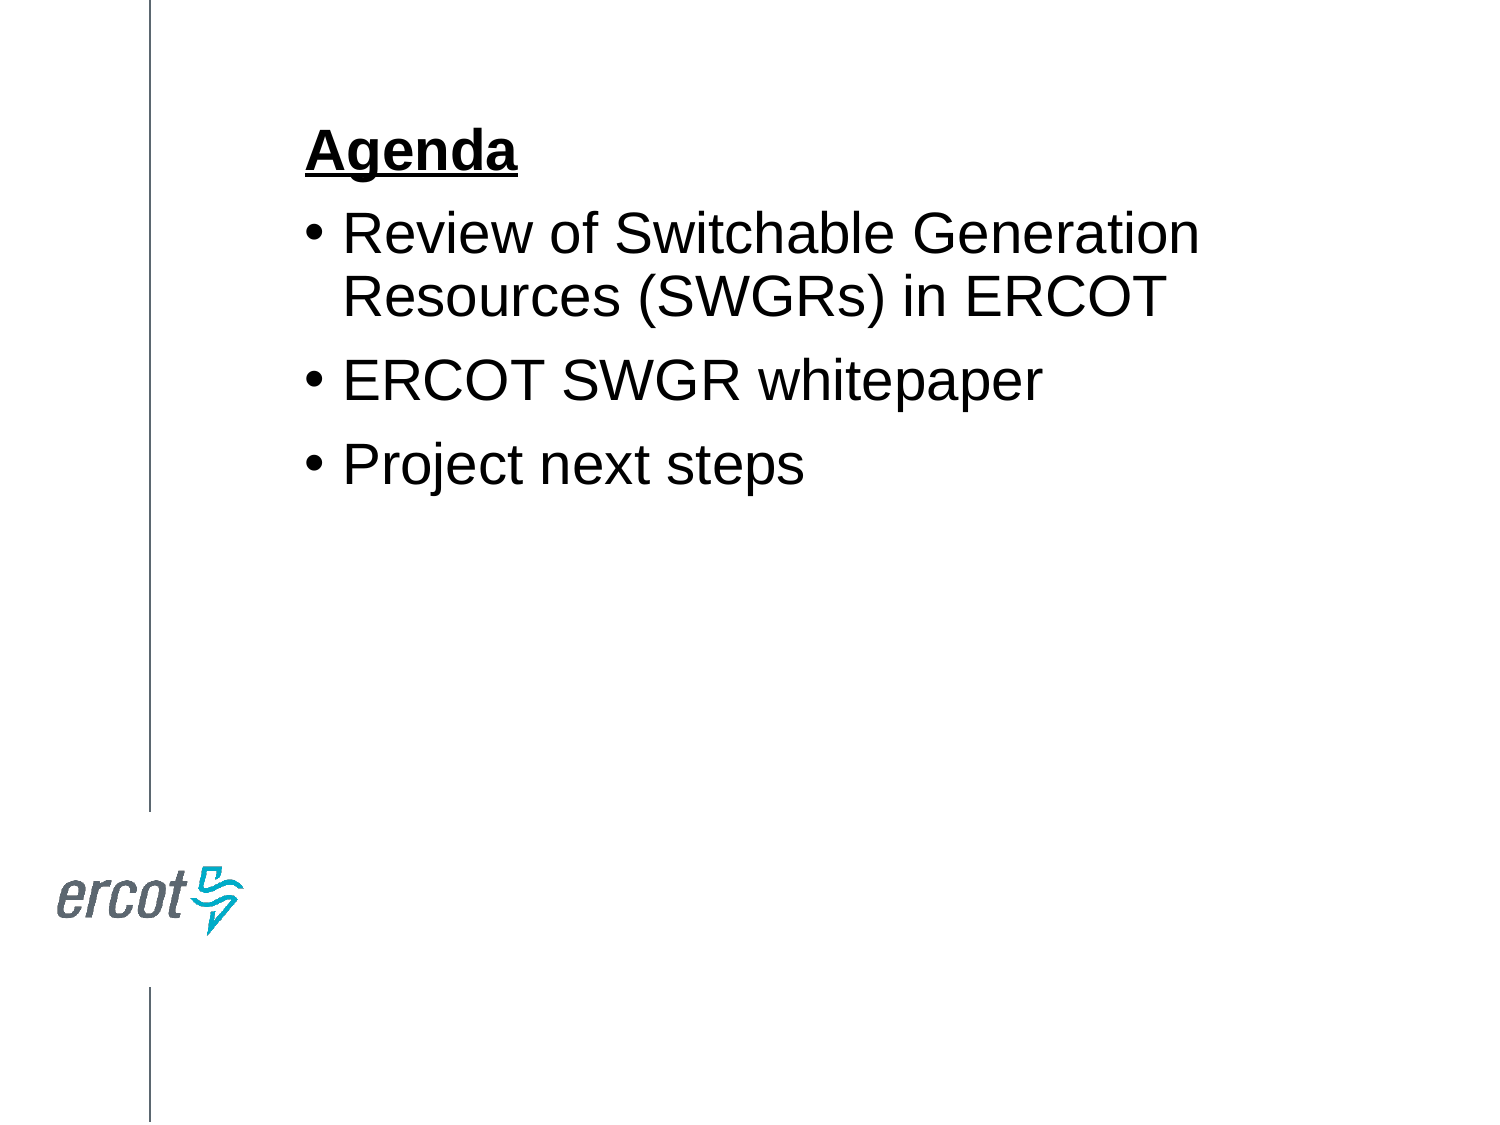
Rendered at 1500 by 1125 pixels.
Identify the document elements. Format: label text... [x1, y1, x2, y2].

picture [53, 862, 247, 938]
list Agenda Review of Switchable Generation Resources (SWGRs) in ERCOT ERCOT SWGR whitepaper Project next steps [290, 112, 1338, 1013]
